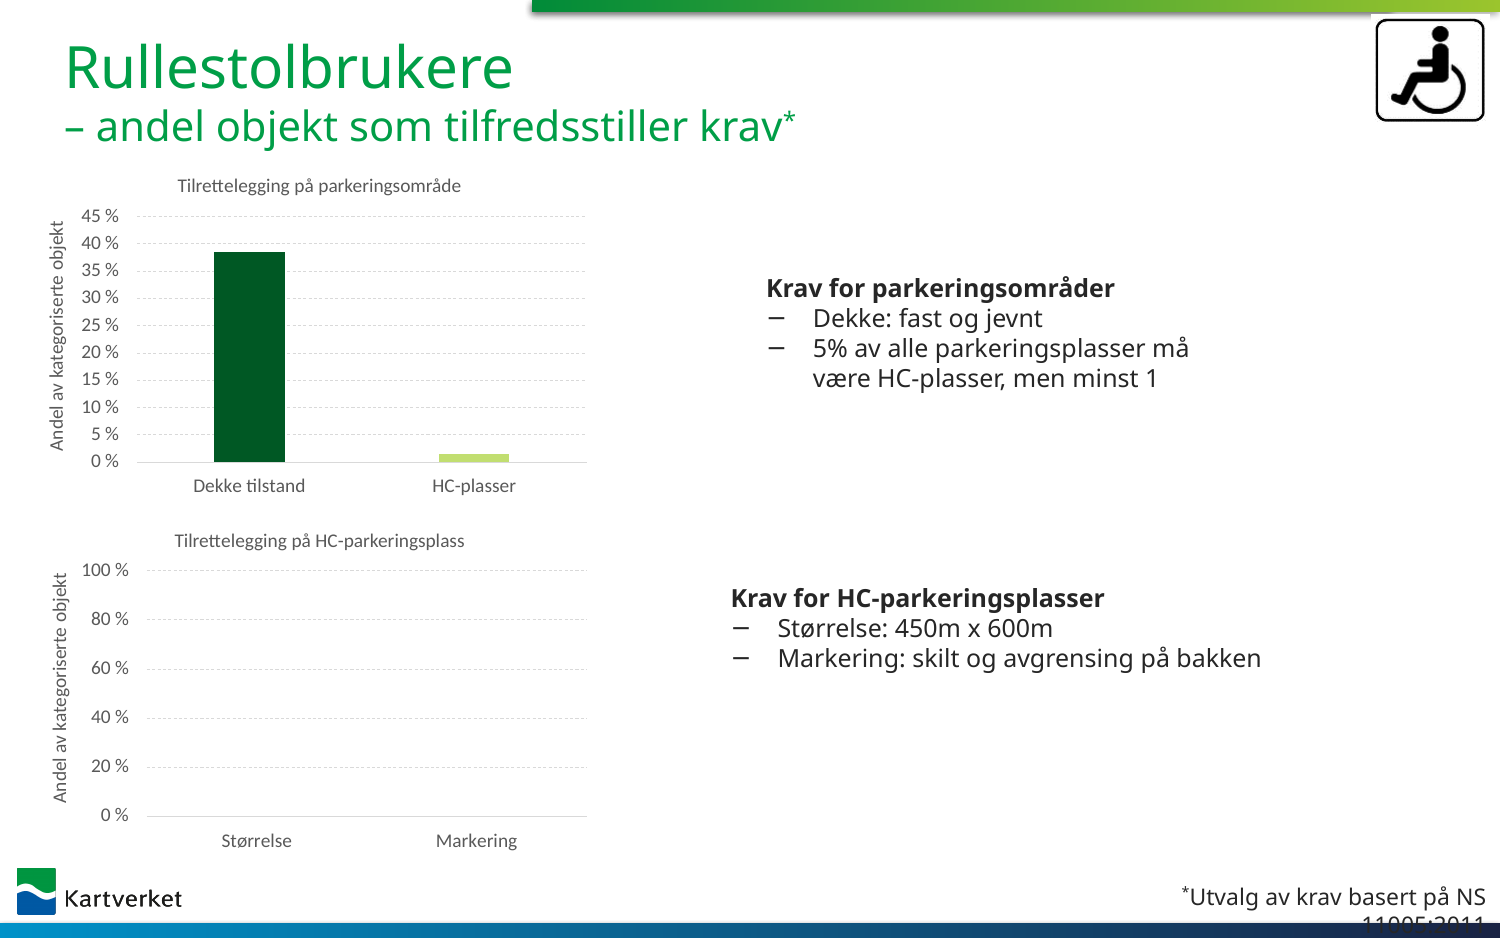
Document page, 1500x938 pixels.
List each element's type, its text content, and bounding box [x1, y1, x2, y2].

text_box Krav for HC-parkeringsplasser Størrelse: 450m x 600m Markering: skilt og avgrensing på bakken [715, 574, 1278, 680]
text_box Rullestolbrukere – andel objekt som tilfredsstiller krav* [49, 23, 1431, 158]
text_box *Utvalg av krav basert på NS 11005:2011 [1068, 873, 1500, 938]
picture [1371, 13, 1491, 127]
text_box Krav for parkeringsområder Dekke: fast og jevnt 5% av alle parkeringsplasser må være HC-plasser, men minst 1 [751, 264, 1232, 400]
picture [41, 166, 598, 505]
picture [41, 520, 598, 859]
